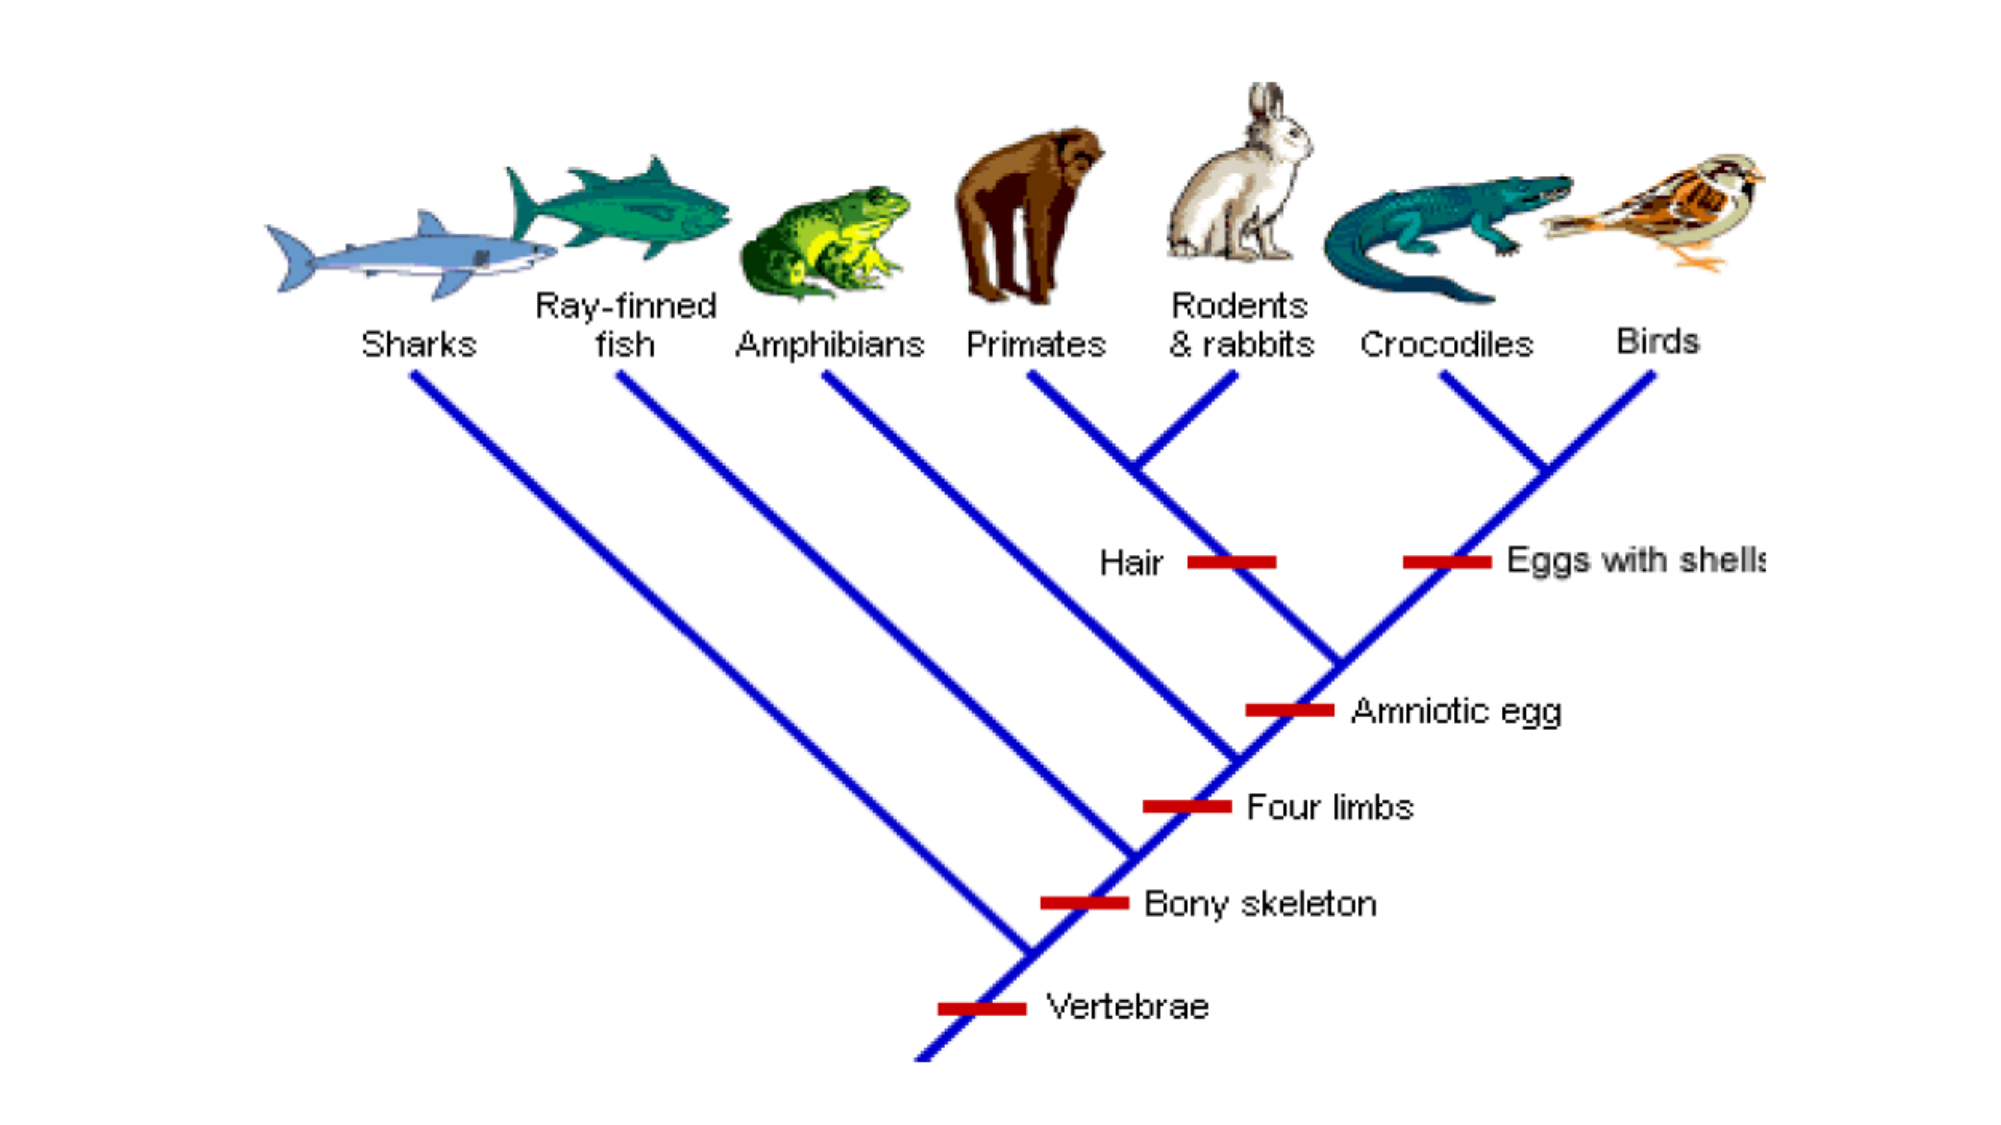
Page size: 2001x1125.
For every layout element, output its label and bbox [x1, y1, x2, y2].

picture [95, 68, 1870, 1072]
